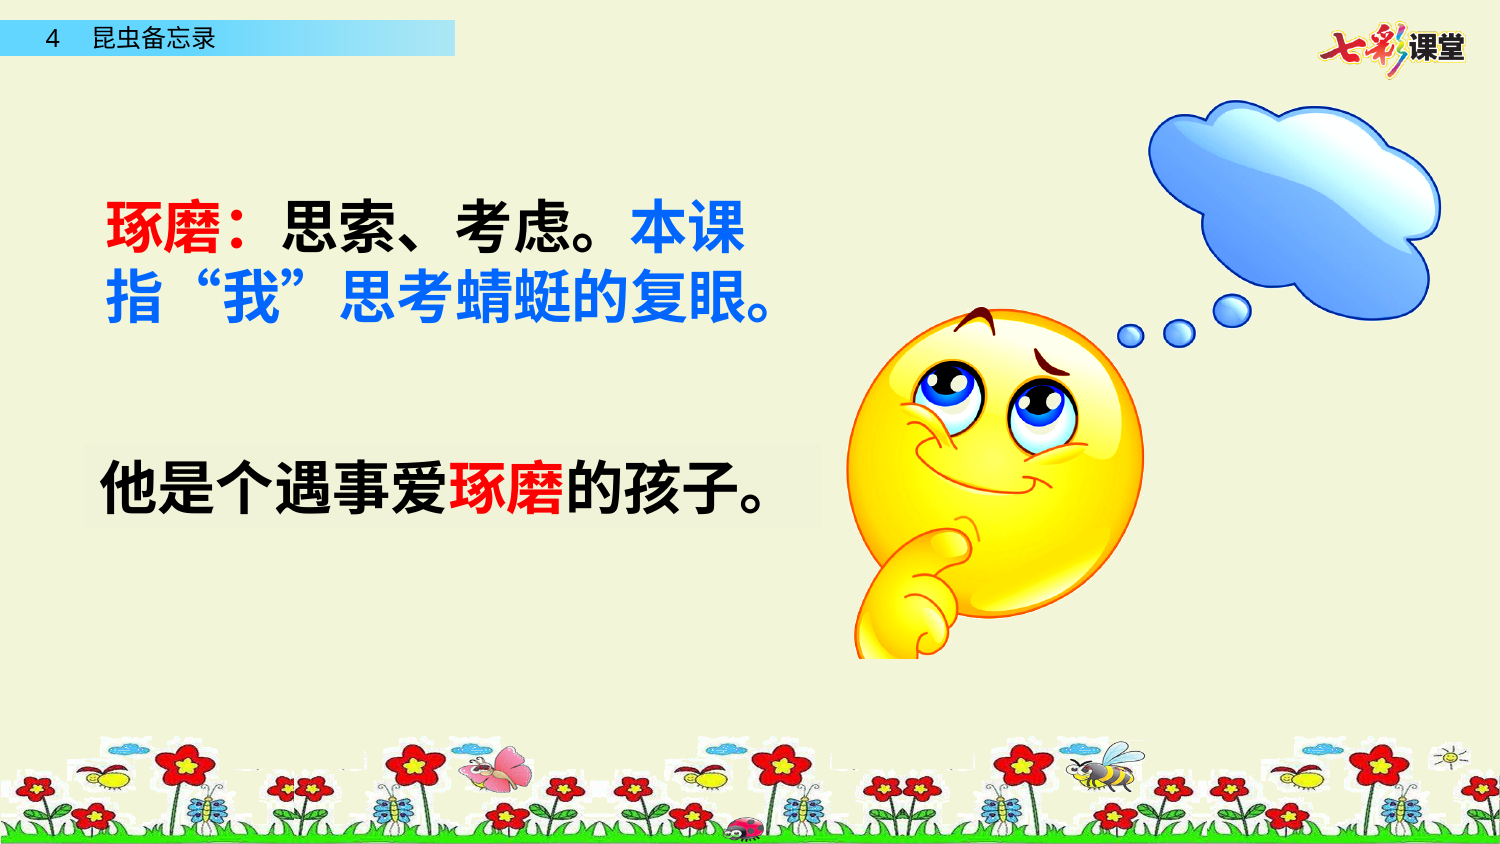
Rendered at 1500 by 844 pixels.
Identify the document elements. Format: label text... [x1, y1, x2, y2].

text_box 琢磨：思索、考虑。本课指“我”思考蜻蜓的复眼。 [90, 182, 772, 338]
text_box 他是个遇事爱琢磨的孩子。 [84, 443, 821, 529]
picture [0, 714, 1500, 844]
picture [1316, 20, 1468, 80]
picture [829, 83, 1454, 659]
